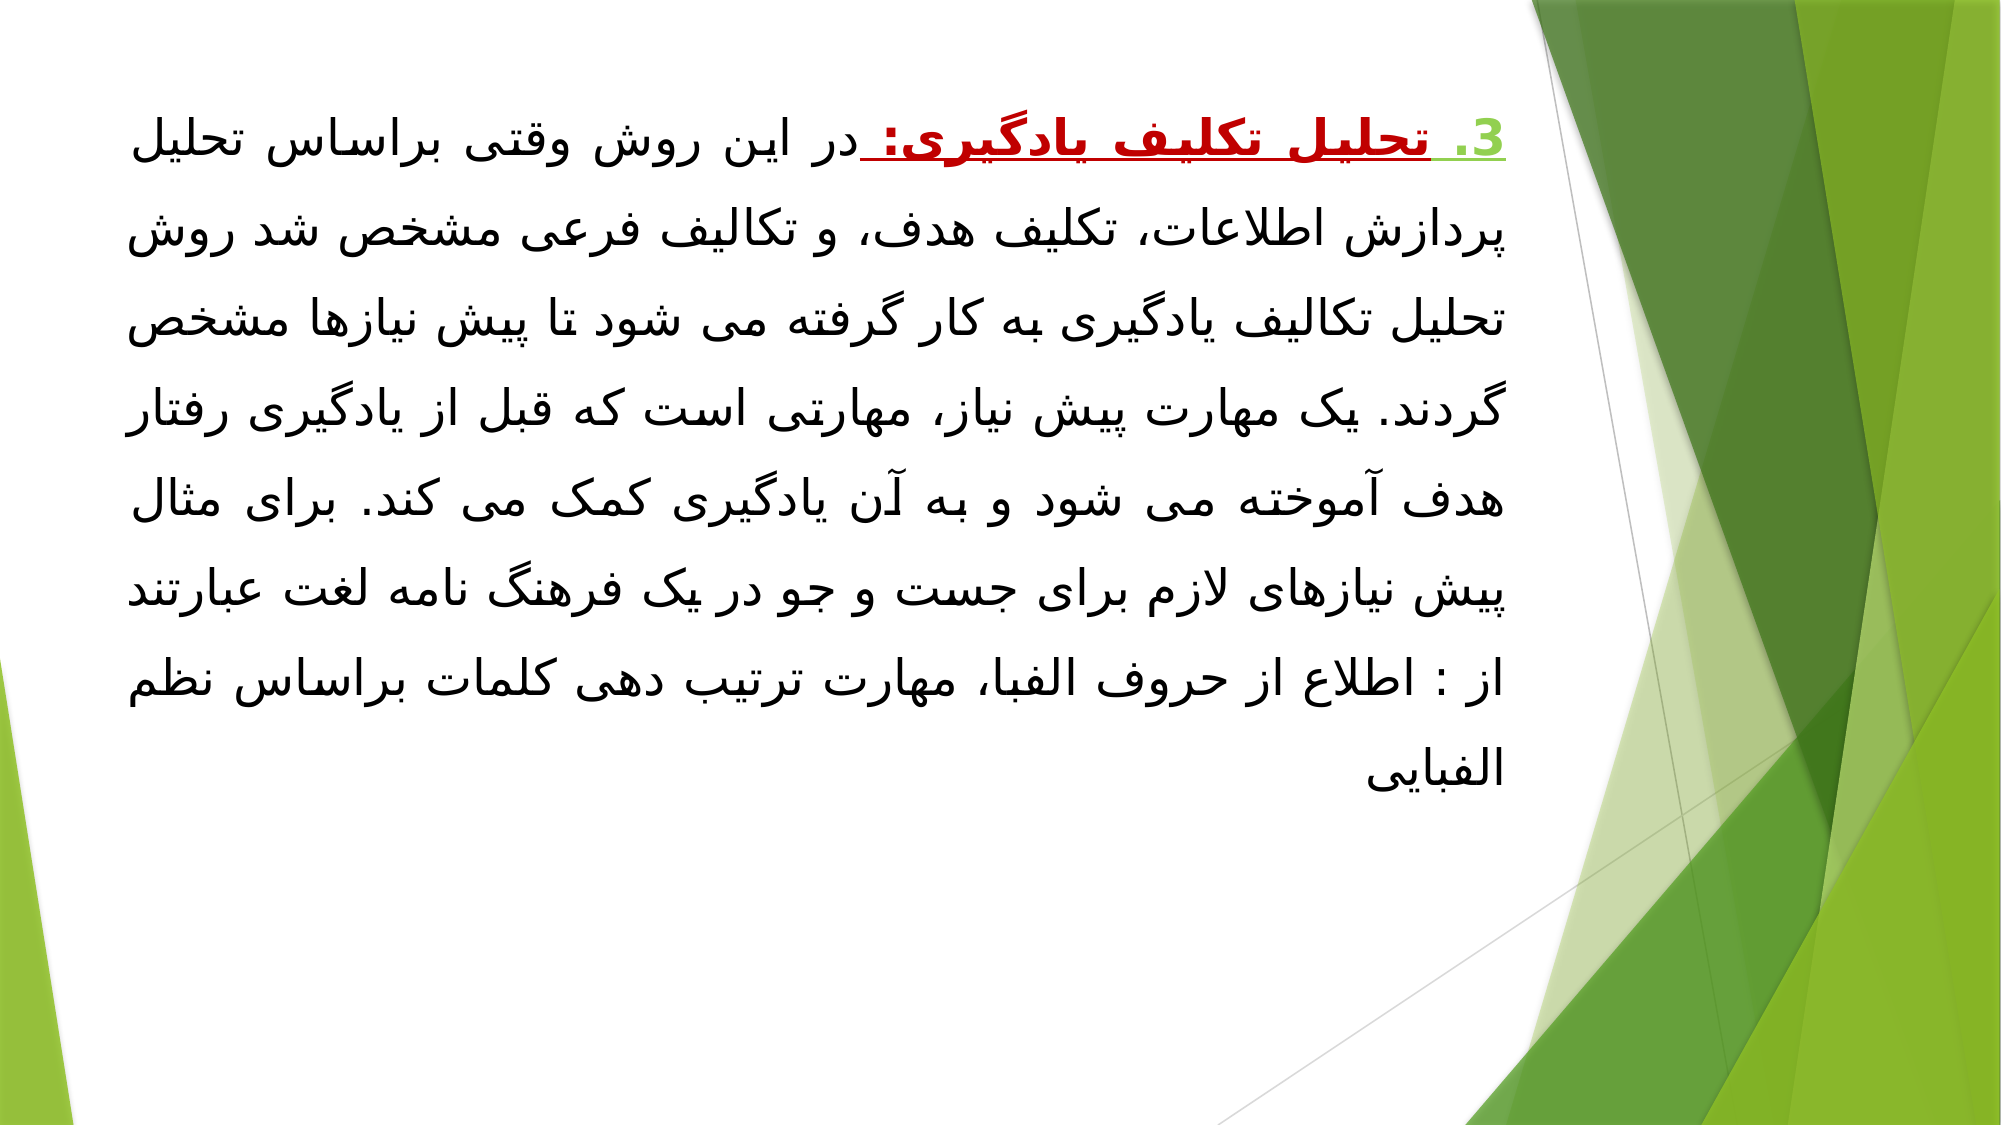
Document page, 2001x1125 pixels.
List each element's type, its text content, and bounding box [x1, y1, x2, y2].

list 3. تحلیل تکلیف یادگیری: در این روش وقتی براساس تحلیل پردازش اطلاعات، تکلیف هدف، و تکالیف فرعی مشخص شد روش تحلیل تکالیف یادگیری به کار گرفته می شود تا پیش نیازها مشخص گردند. یک مهارت پیش نیاز، مهارتی است که قبل از یادگیری رفتار هدف آموخته می شود و به آن یادگیری کمک می کند. برای مثال پیش نیازهای لازم برای جست و جو در یک فرهنگ نامه لغت عبارتند از : اطلاع از حروف الفبا، مهارت ترتیب دهی کلمات براساس نظم الفبایی [111, 67, 1522, 992]
